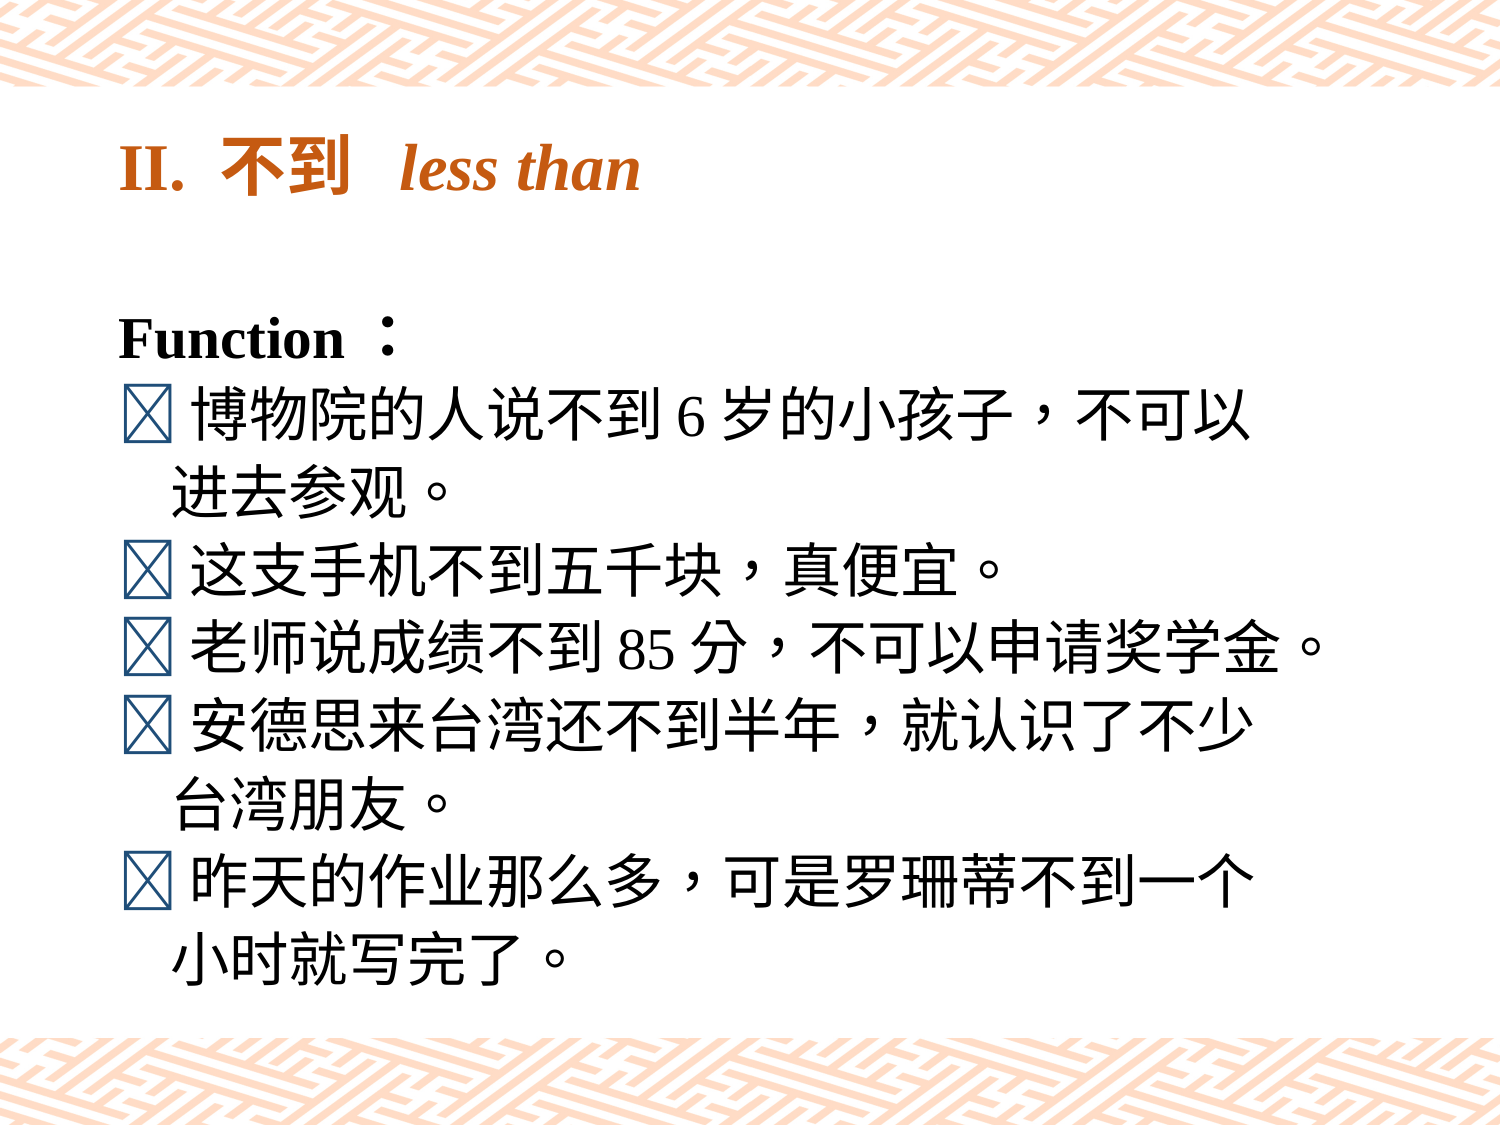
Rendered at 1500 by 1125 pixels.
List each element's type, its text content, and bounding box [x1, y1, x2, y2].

title II. 不到 less than [103, 59, 1397, 278]
list Function： 博物院的人说不到6岁的小孩子，不可以 进去参观。 这支手机不到五千块，真便宜。 老师说成绩不到85分，不可以申请奖学金。 安德思来台湾还不到半年，就认识了不少 台湾朋友。 昨天的作业那么多，可是罗珊蒂不到一个 小时就写完了。 [103, 299, 1397, 1014]
picture [0, 0, 1500, 1125]
